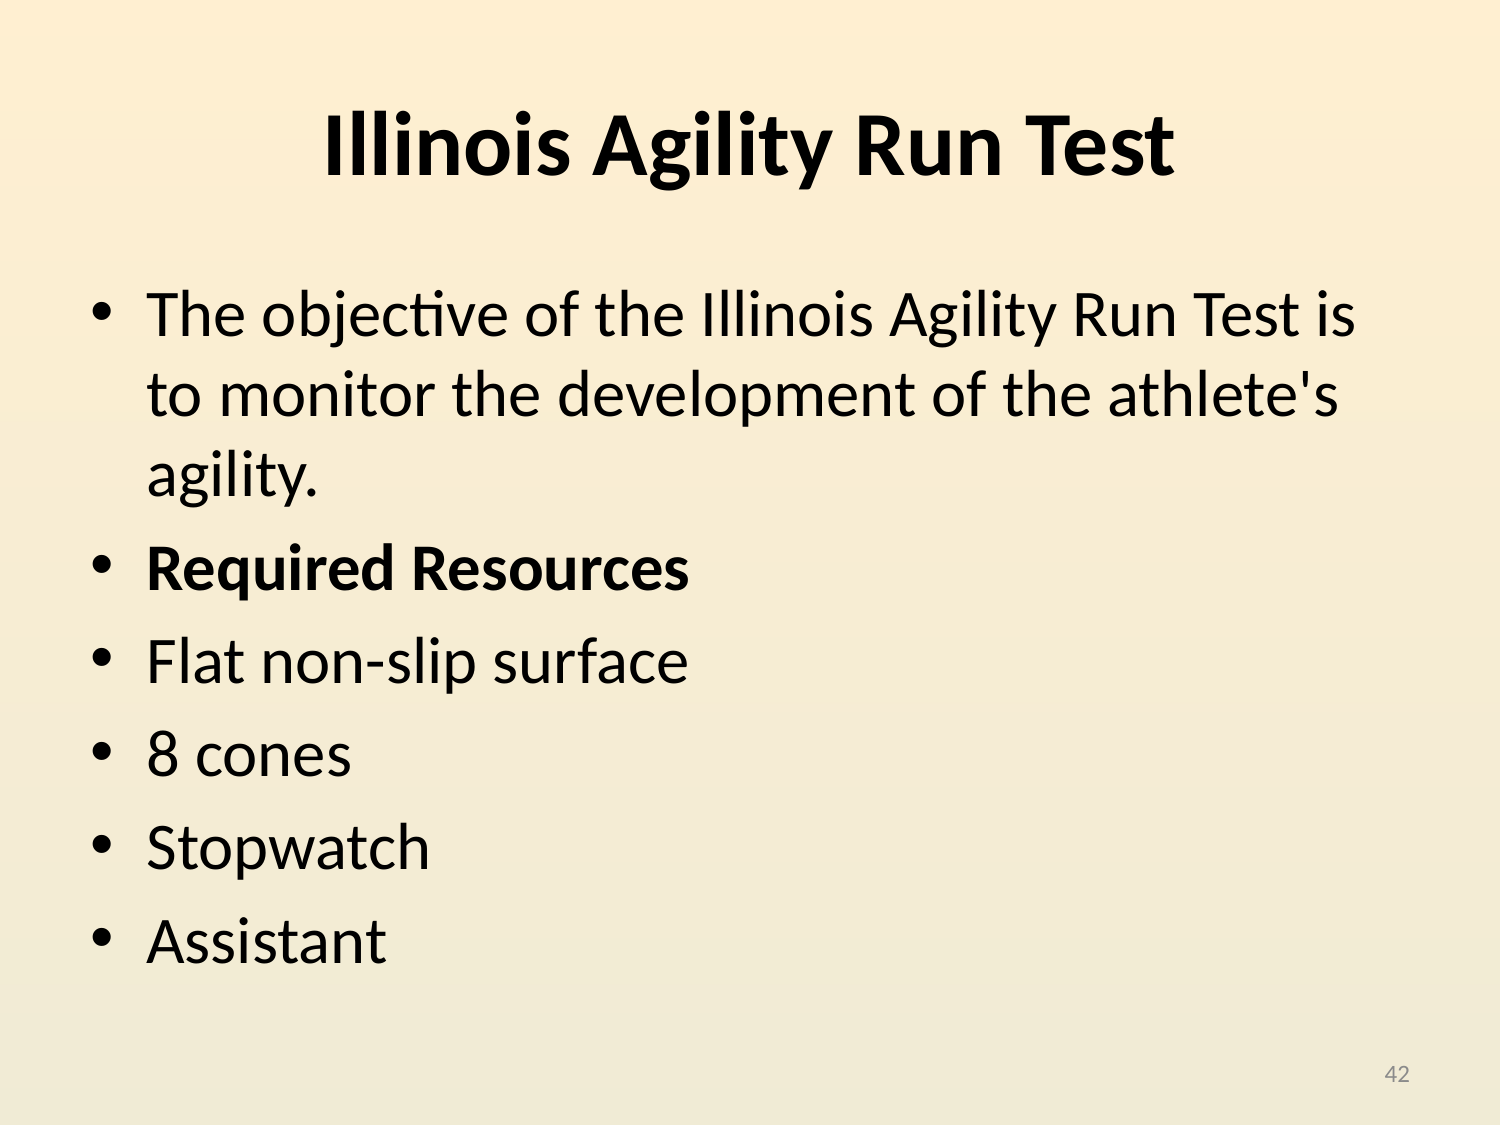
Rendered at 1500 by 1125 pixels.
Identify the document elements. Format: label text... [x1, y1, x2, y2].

title Illinois Agility Run Test [75, 45, 1425, 233]
slide_number 42 [1074, 1042, 1425, 1103]
list The objective of the Illinois Agility Run Test is to monitor the development of the athlete's agility. Required Resources Flat non-slip surface 8 cones Stopwatch Assistant [75, 262, 1425, 1005]
